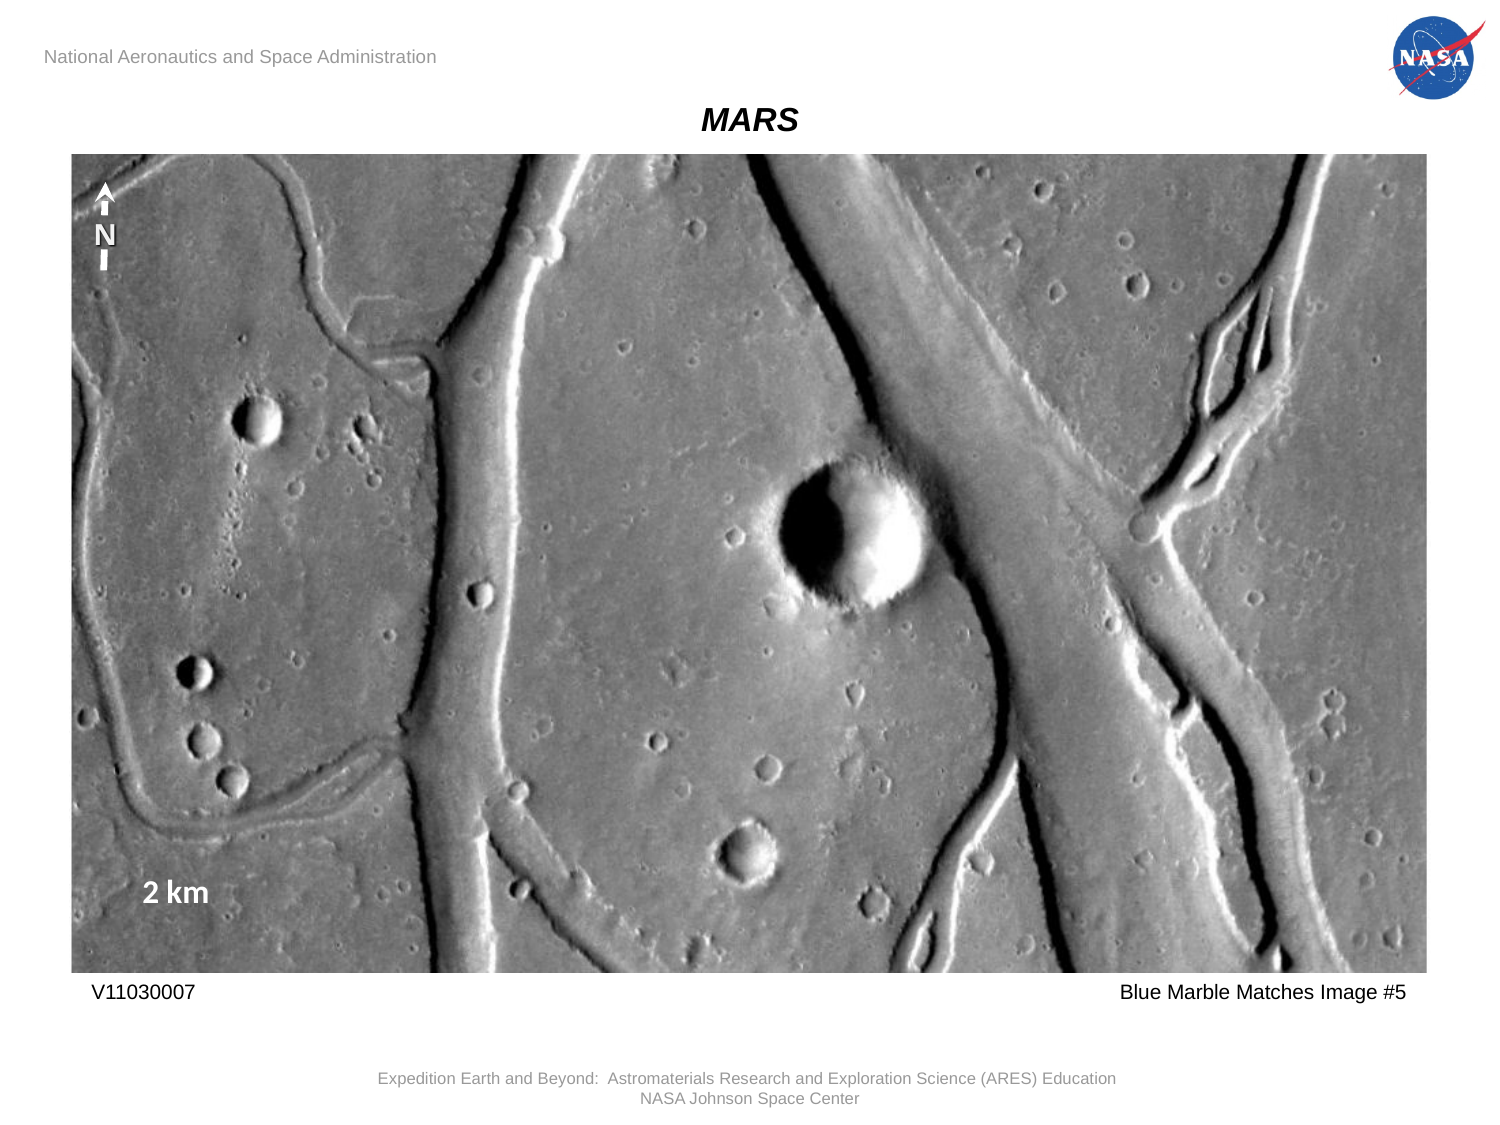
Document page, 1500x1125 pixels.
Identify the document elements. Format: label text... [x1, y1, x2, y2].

text_box MARS [381, 91, 1119, 146]
picture [1387, 15, 1486, 100]
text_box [68, 154, 1432, 1013]
